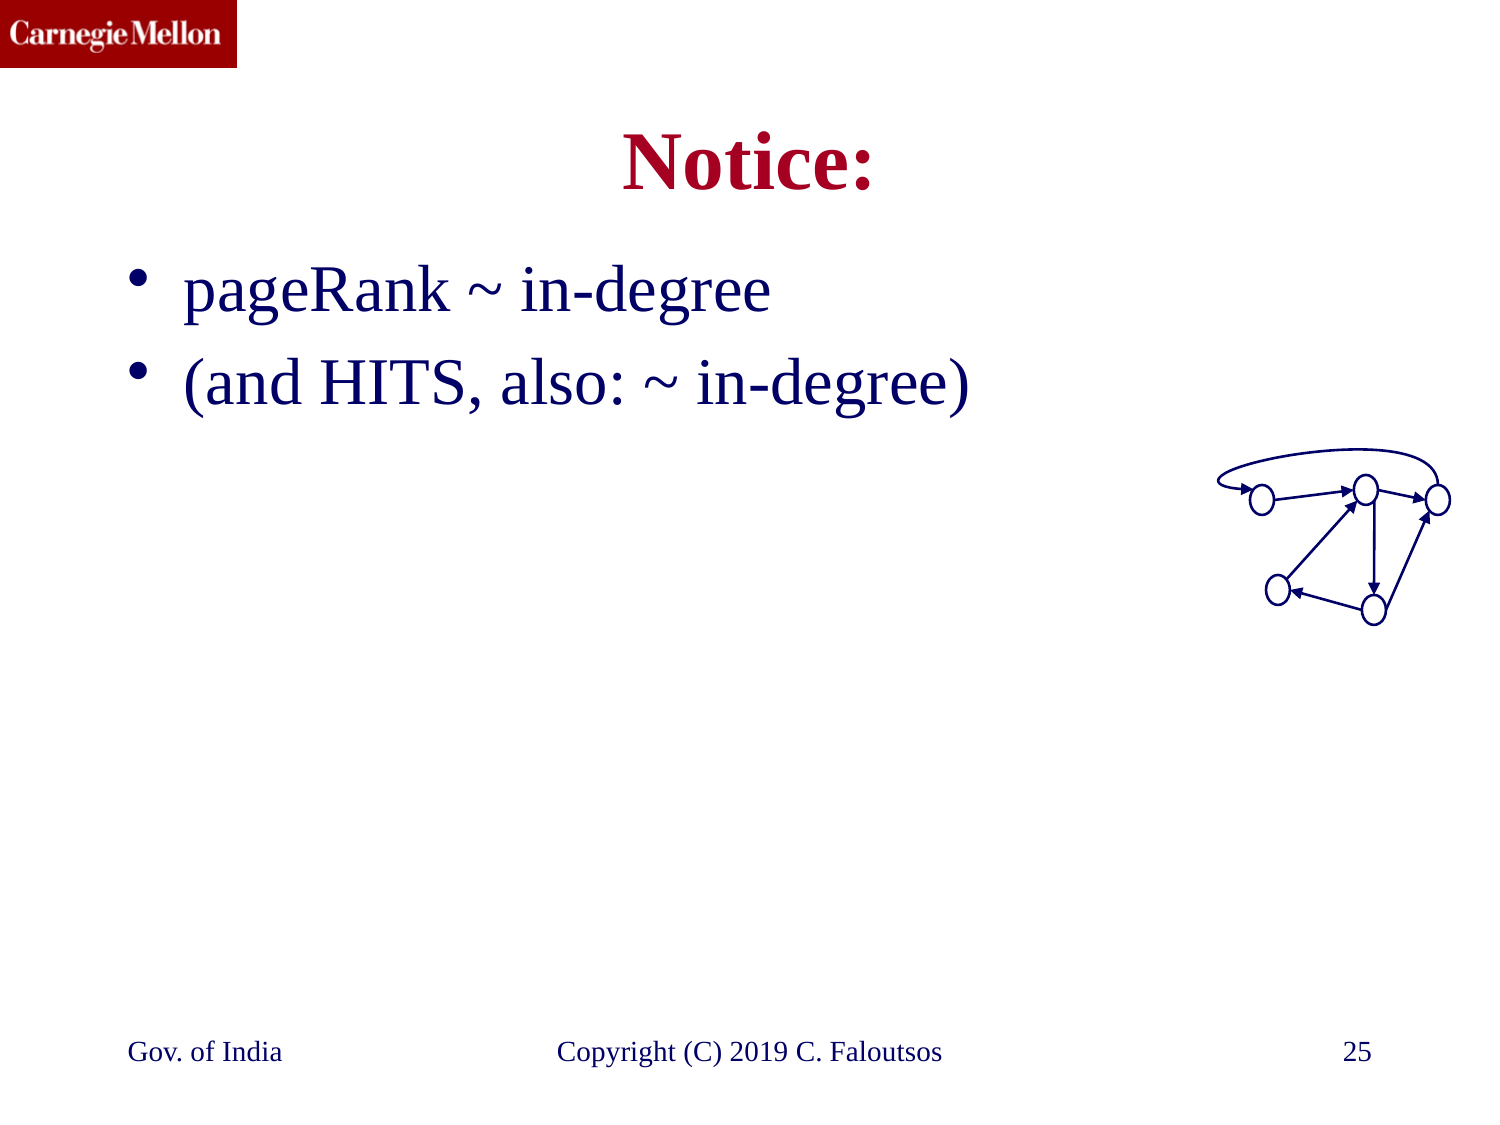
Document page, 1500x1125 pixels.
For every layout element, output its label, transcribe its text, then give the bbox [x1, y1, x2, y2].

slide_number 25 [1074, 1024, 1388, 1101]
picture [0, 0, 237, 68]
footer Copyright (C) 2019 C. Faloutsos [512, 1024, 988, 1101]
list pageRank ~ in-degree (and HITS, also: ~ in-degree) [112, 237, 1388, 1001]
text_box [1249, 474, 1451, 626]
slide_number Gov. of India [112, 1024, 426, 1101]
title Notice: [112, 99, 1388, 213]
